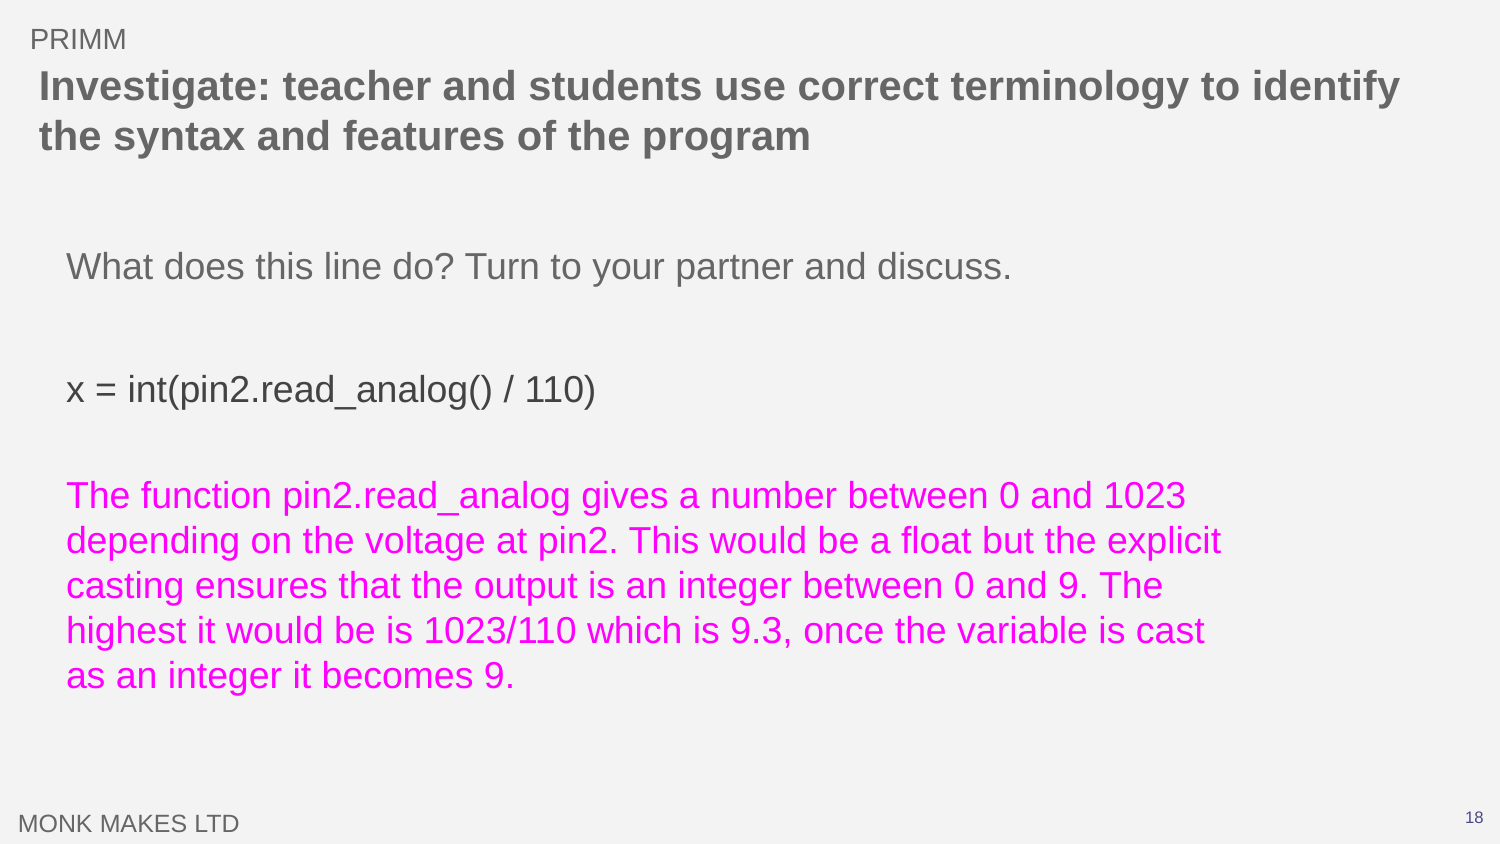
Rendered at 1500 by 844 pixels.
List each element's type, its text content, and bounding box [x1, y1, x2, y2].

text_box What does this line do? Turn to your partner and discuss. x = int(pin2.read_analog() / 110) The function pin2.read_analog gives a number between 0 and 1023 depending on the voltage at pin2. This would be a float but the explicit casting ensures that the output is an integer between 0 and 9. The highest it would be is 1023/110 which is 9.3, once the variable is cast as an integer it becomes 9. [51, 211, 1268, 793]
slide_number ‹#› [1448, 792, 1500, 844]
subtitle PRIMM [14, 0, 1500, 52]
title Investigate: teacher and students use correct terminology to identify the syntax and features of the program [24, 52, 1422, 167]
